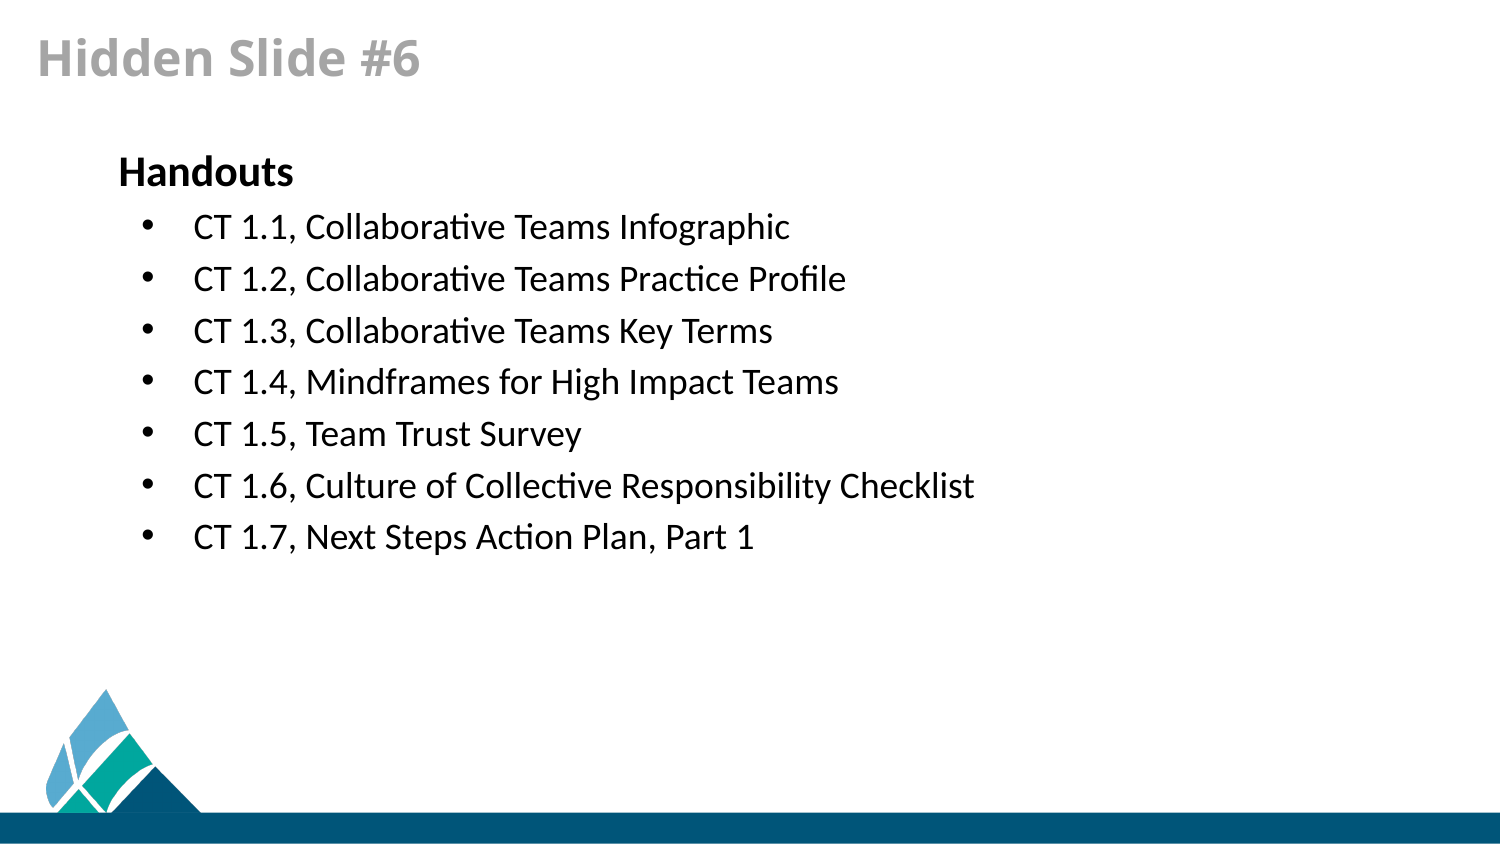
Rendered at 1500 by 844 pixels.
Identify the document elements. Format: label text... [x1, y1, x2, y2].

title Hidden Slide #6 [21, 10, 1315, 112]
list Handouts CT 1.1, Collaborative Teams Infographic CT 1.2, Collaborative Teams Practice Profile CT 1.3, Collaborative Teams Key Terms CT 1.4, Mindframes for High Impact Teams CT 1.5, Team Trust Survey CT 1.6, Culture of Collective Responsibility Checklist CT 1.7, Next Steps Action Plan, Part 1 [103, 120, 1480, 755]
picture [46, 689, 201, 812]
